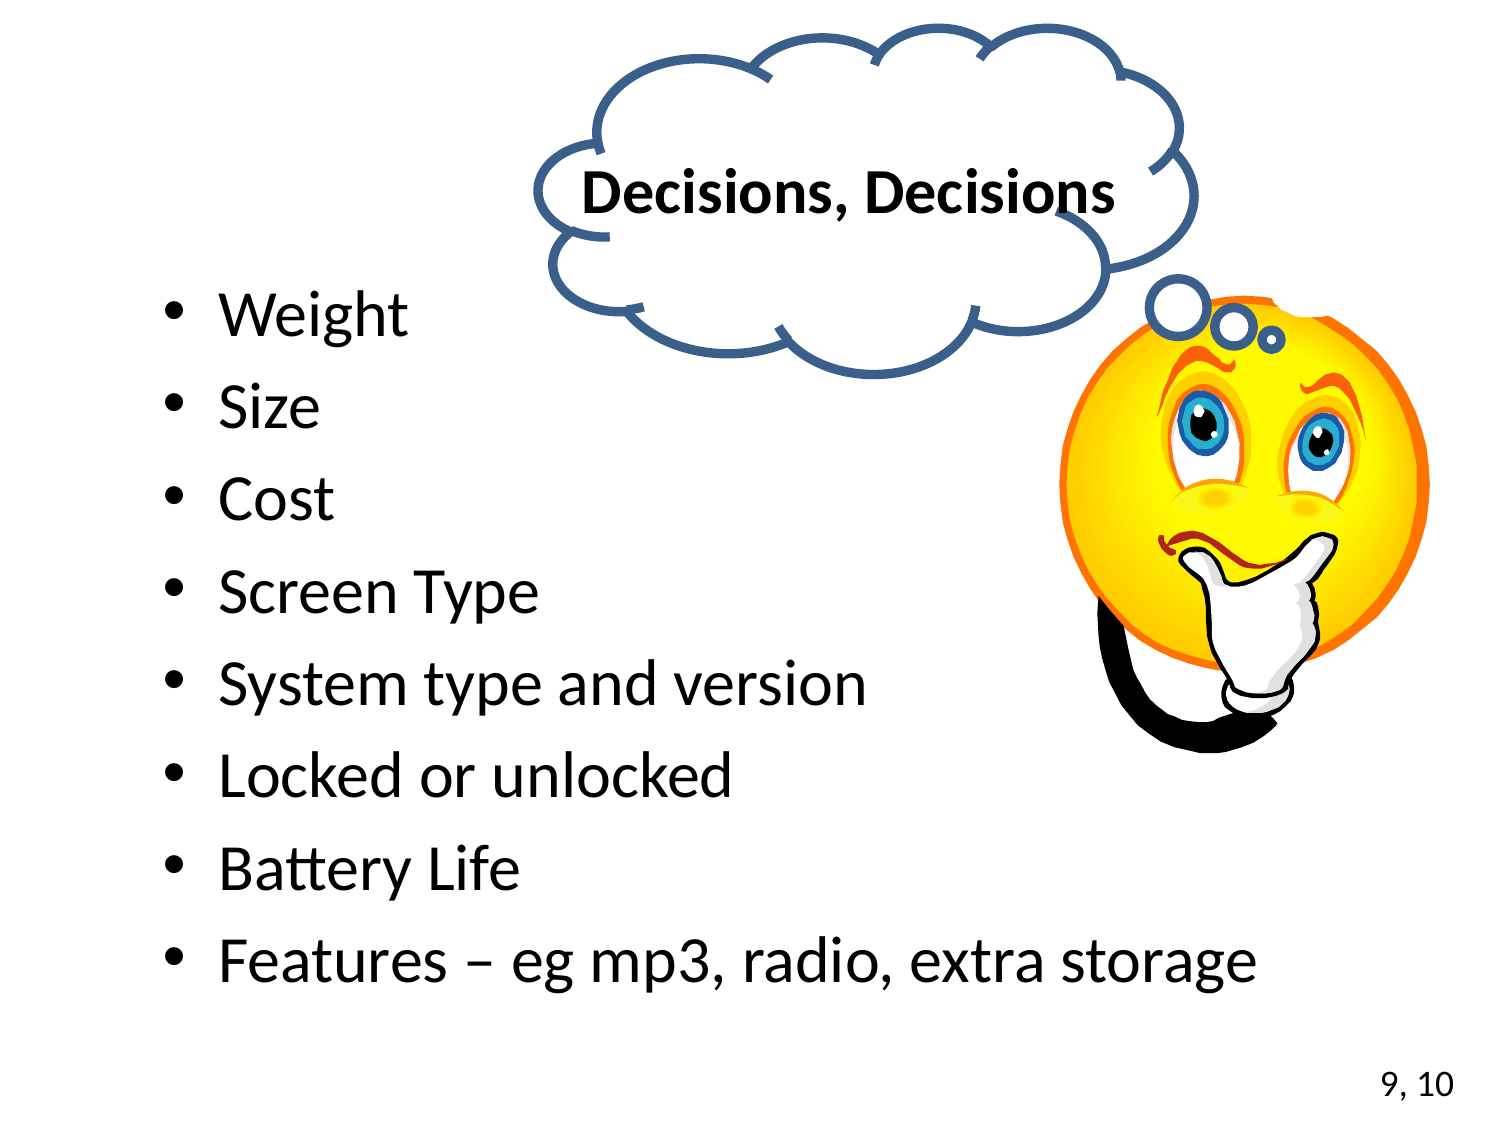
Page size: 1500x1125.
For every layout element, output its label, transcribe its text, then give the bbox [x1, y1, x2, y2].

text_box [535, 171, 541, 210]
list Weight Size Cost Screen Type System type and version Locked or unlocked Battery Life Features – eg mp3, radio, extra storage [147, 262, 1425, 1005]
title Decisions, Decisions [541, 110, 974, 266]
text_box [599, 26, 1118, 110]
text_box [550, 266, 974, 377]
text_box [979, 62, 1433, 754]
text_box 9, 10 [1364, 1051, 1470, 1112]
